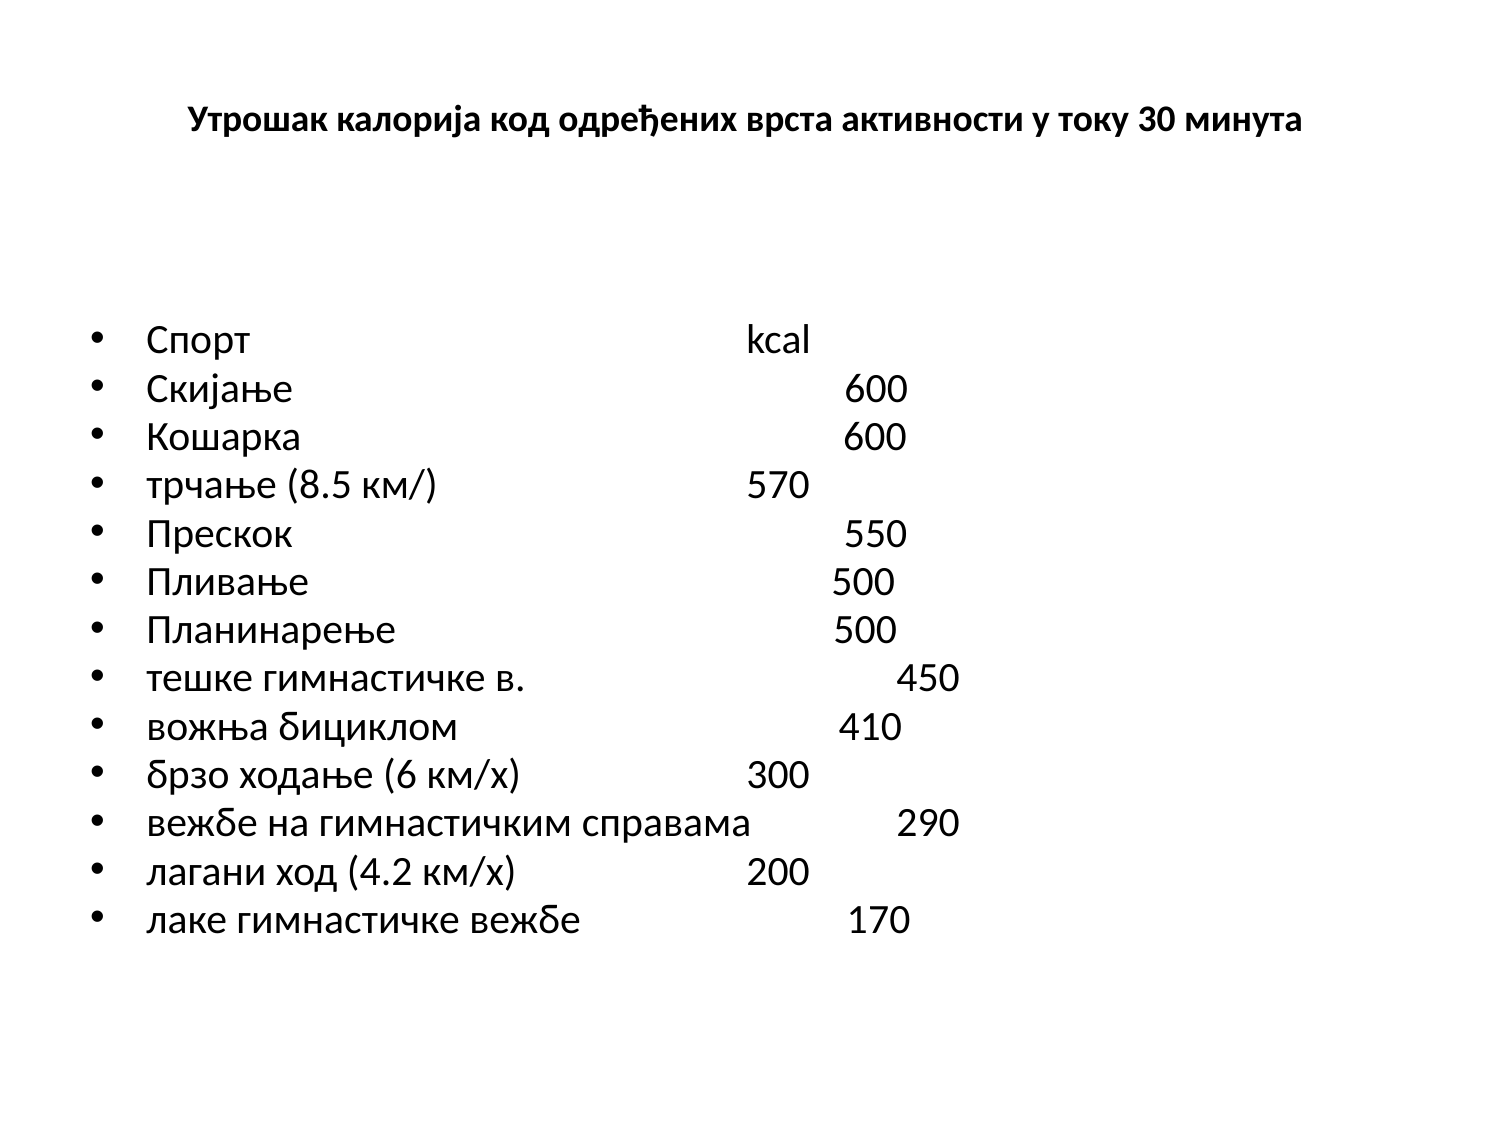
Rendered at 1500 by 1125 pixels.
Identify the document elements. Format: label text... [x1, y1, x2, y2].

list Спорт kcal Скијање 600 Кошарка 600 трчање (8.5 км/) 570 Прескок 550 Пливање 500 Планинарење 500 тешке гимнастичке в. 450 вожња бициклом 410 брзо ходање (6 км/х) 300 вежбе на гимнастичким справама 290 лагани ход (4.2 км/х) 200 лаке гимнастичке вежбе 170 [75, 314, 1425, 1125]
title Утрошак калорија код одређених врста активности у току 30 минута [75, 45, 1425, 233]
